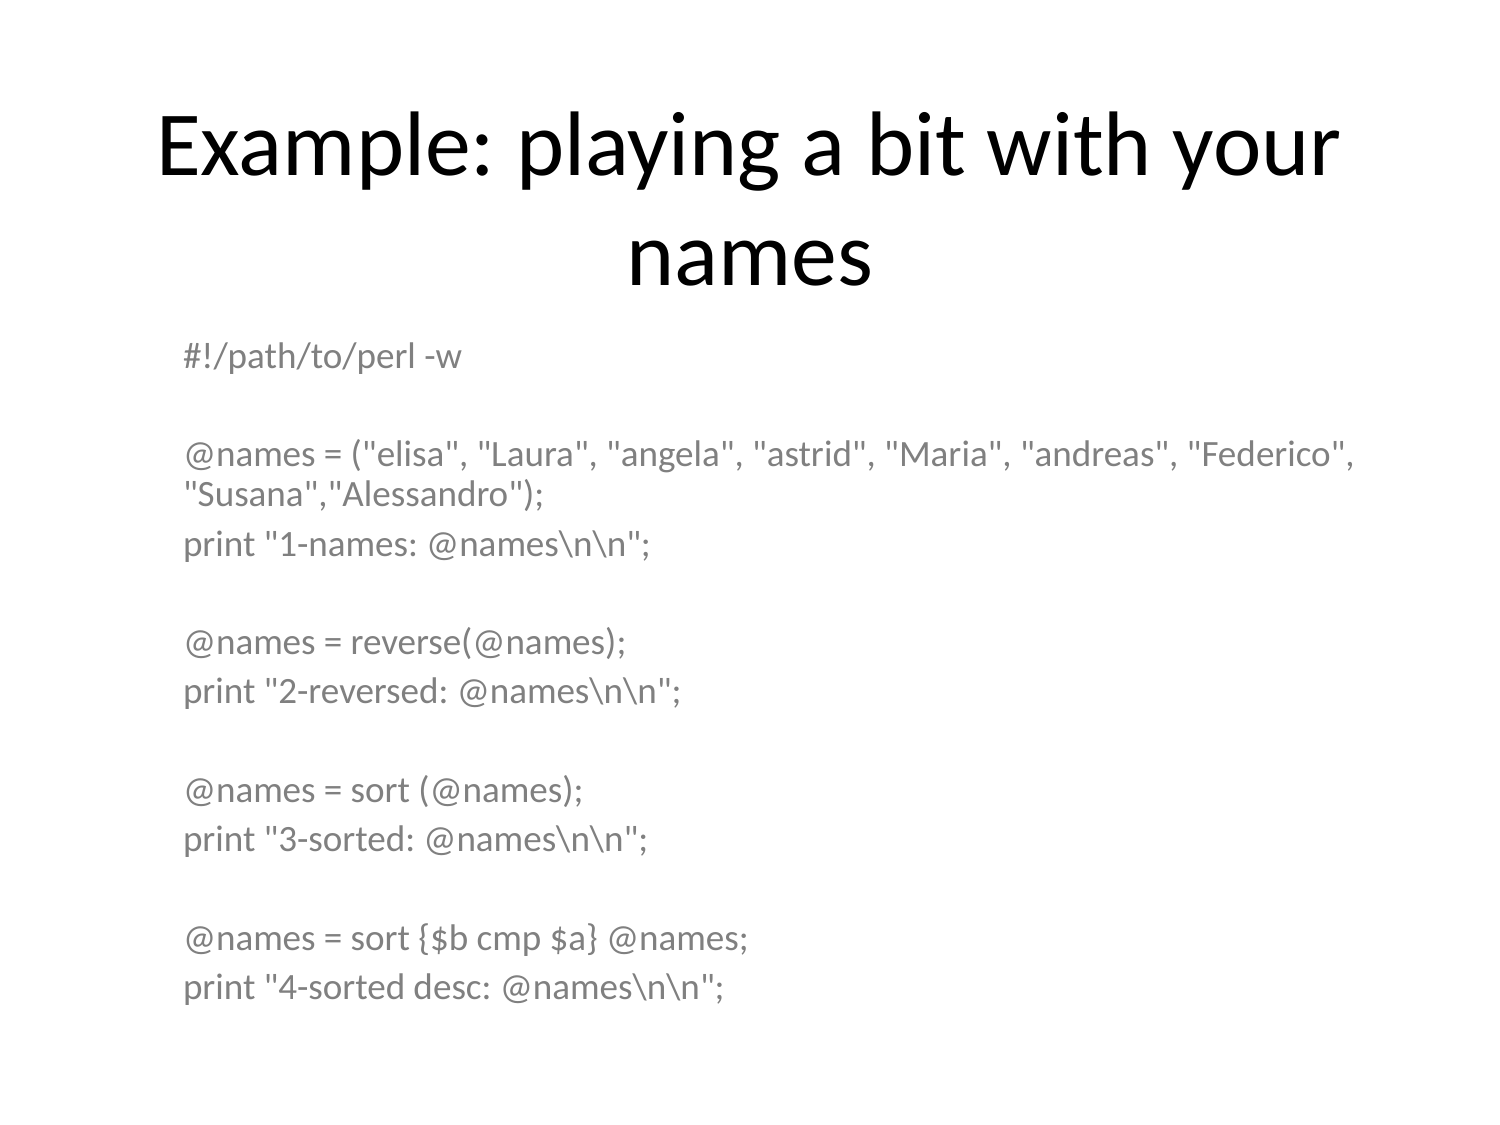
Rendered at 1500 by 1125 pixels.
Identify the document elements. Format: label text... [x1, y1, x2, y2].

title Example: playing a bit with your names [112, 76, 1388, 275]
list #!/path/to/perl -w @names = ("elisa", "Laura", "angela", "astrid", "Maria", "andreas", "Federico", "Susana","Alessandro"); print "1-names: @names\n\n"; @names = reverse(@names); print "2-reversed: @names\n\n"; @names = sort (@names); print "3-sorted: @names\n\n"; @names = sort {$b cmp $a} @names; print "4-sorted desc: @names\n\n"; [112, 275, 1388, 1019]
